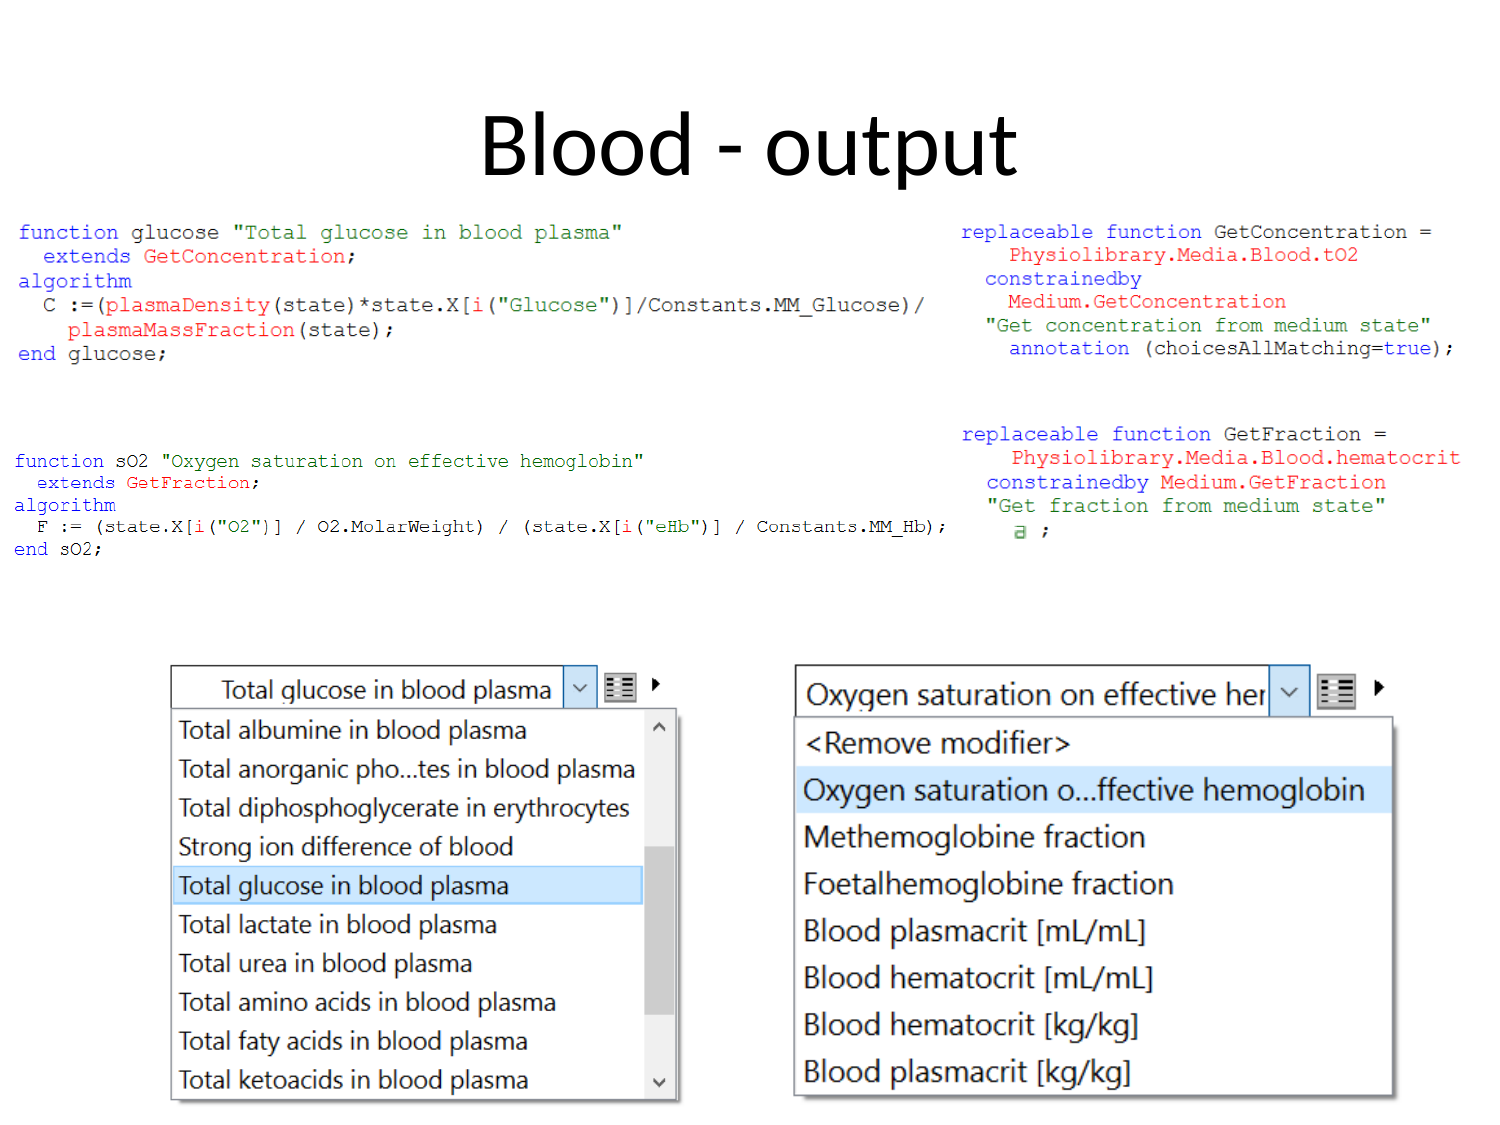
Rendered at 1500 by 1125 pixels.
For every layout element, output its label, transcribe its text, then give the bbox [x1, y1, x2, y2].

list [12, 449, 952, 563]
picture [959, 418, 1468, 544]
picture [777, 659, 1426, 1124]
title Blood - output [75, 45, 1425, 215]
picture [159, 660, 696, 1125]
picture [15, 211, 1481, 374]
